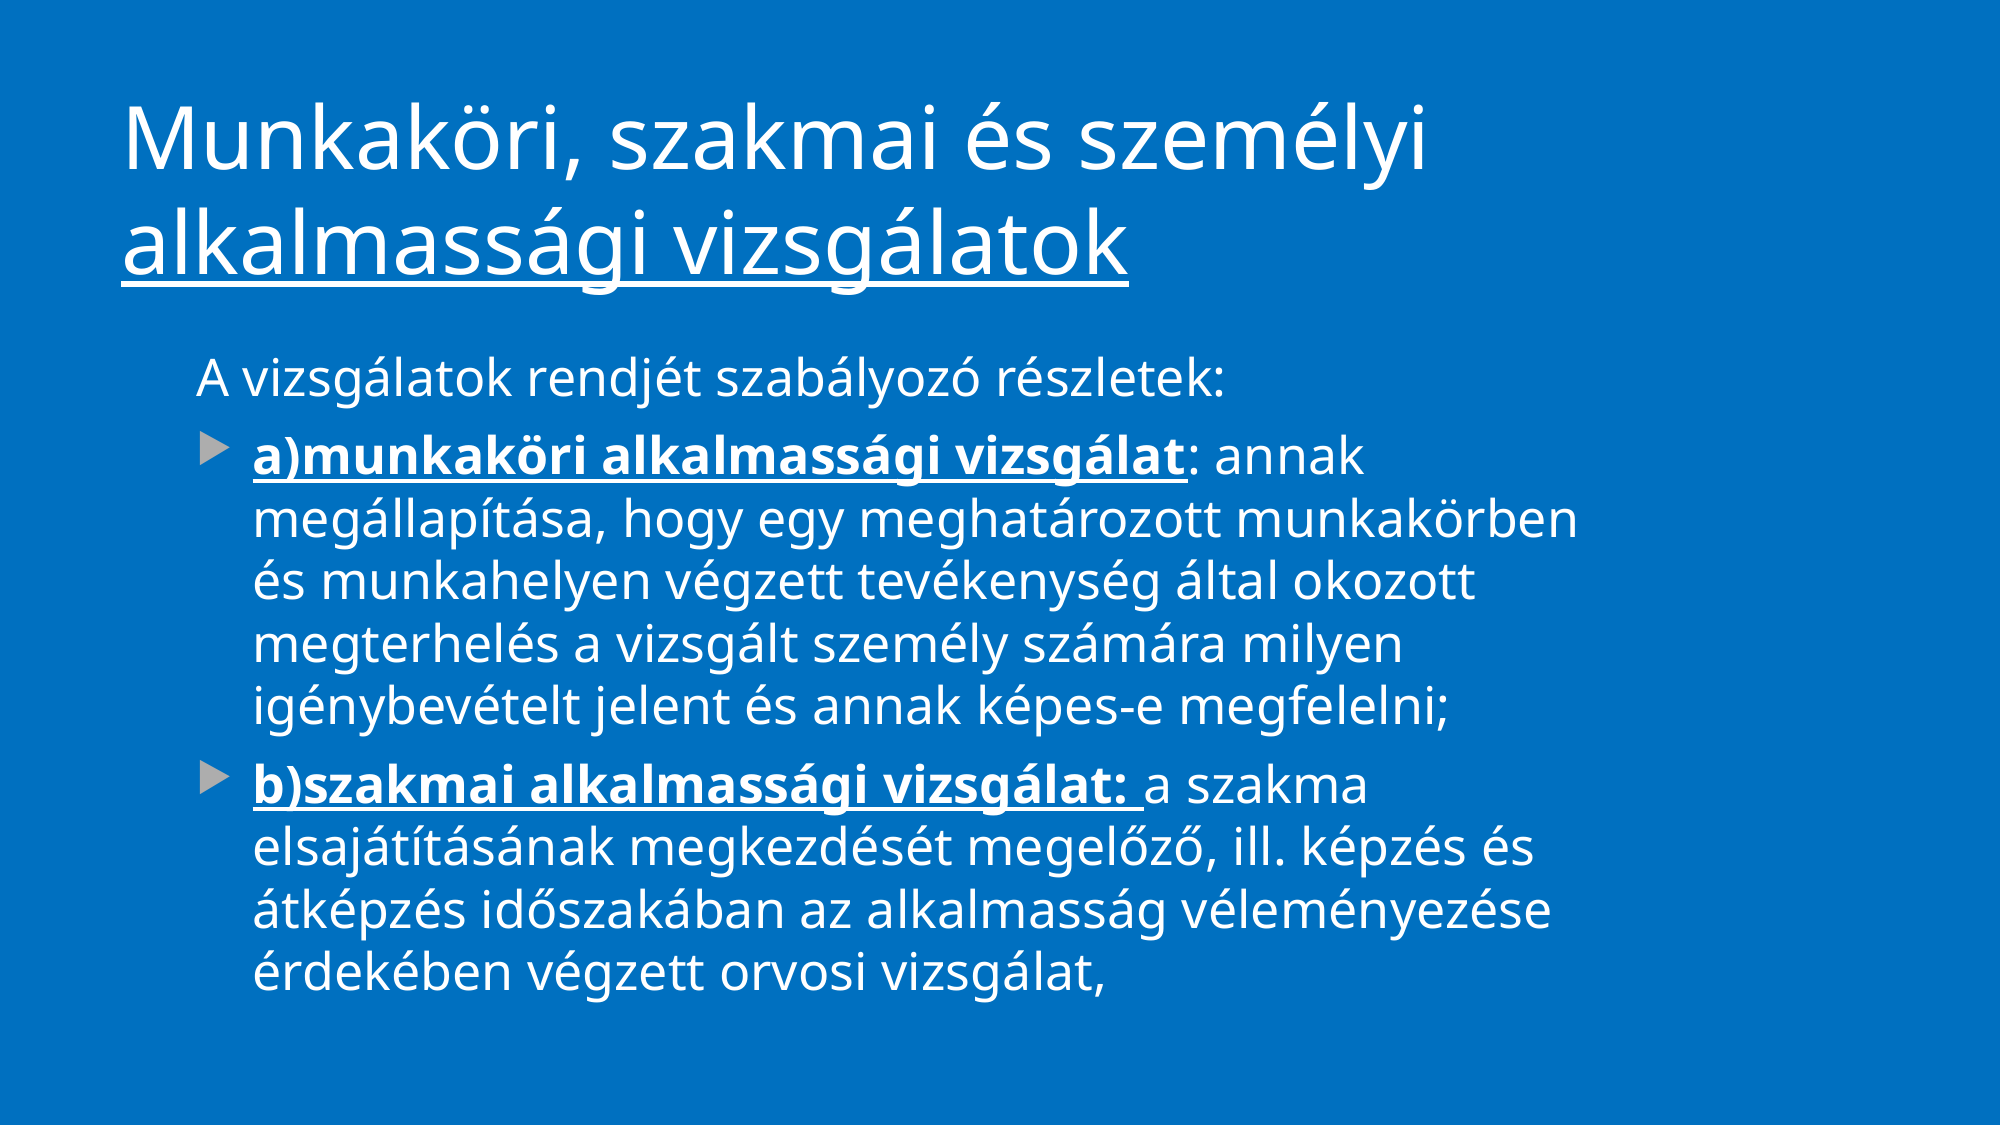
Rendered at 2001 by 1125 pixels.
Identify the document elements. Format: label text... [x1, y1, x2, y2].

list A vizsgálatok rendjét szabályozó részletek: a)munkaköri alkalmassági vizsgálat: annak megállapítása, hogy egy meghatározott munkakörben és munkahelyen végzett tevékenység által okozott megterhelés a vizsgált személy számára milyen igénybevételt jelent és annak képes-e megfelelni; b)szakmai alkalmassági vizsgálat: a szakma elsajátításának megkezdését megelőző, ill. képzés és átképzés időszakában az alkalmasság véleményezése érdekében végzett orvosi vizsgálat, [181, 336, 1649, 1025]
title Munkaköri, szakmai és személyi alkalmassági vizsgálatok [106, 74, 1649, 304]
